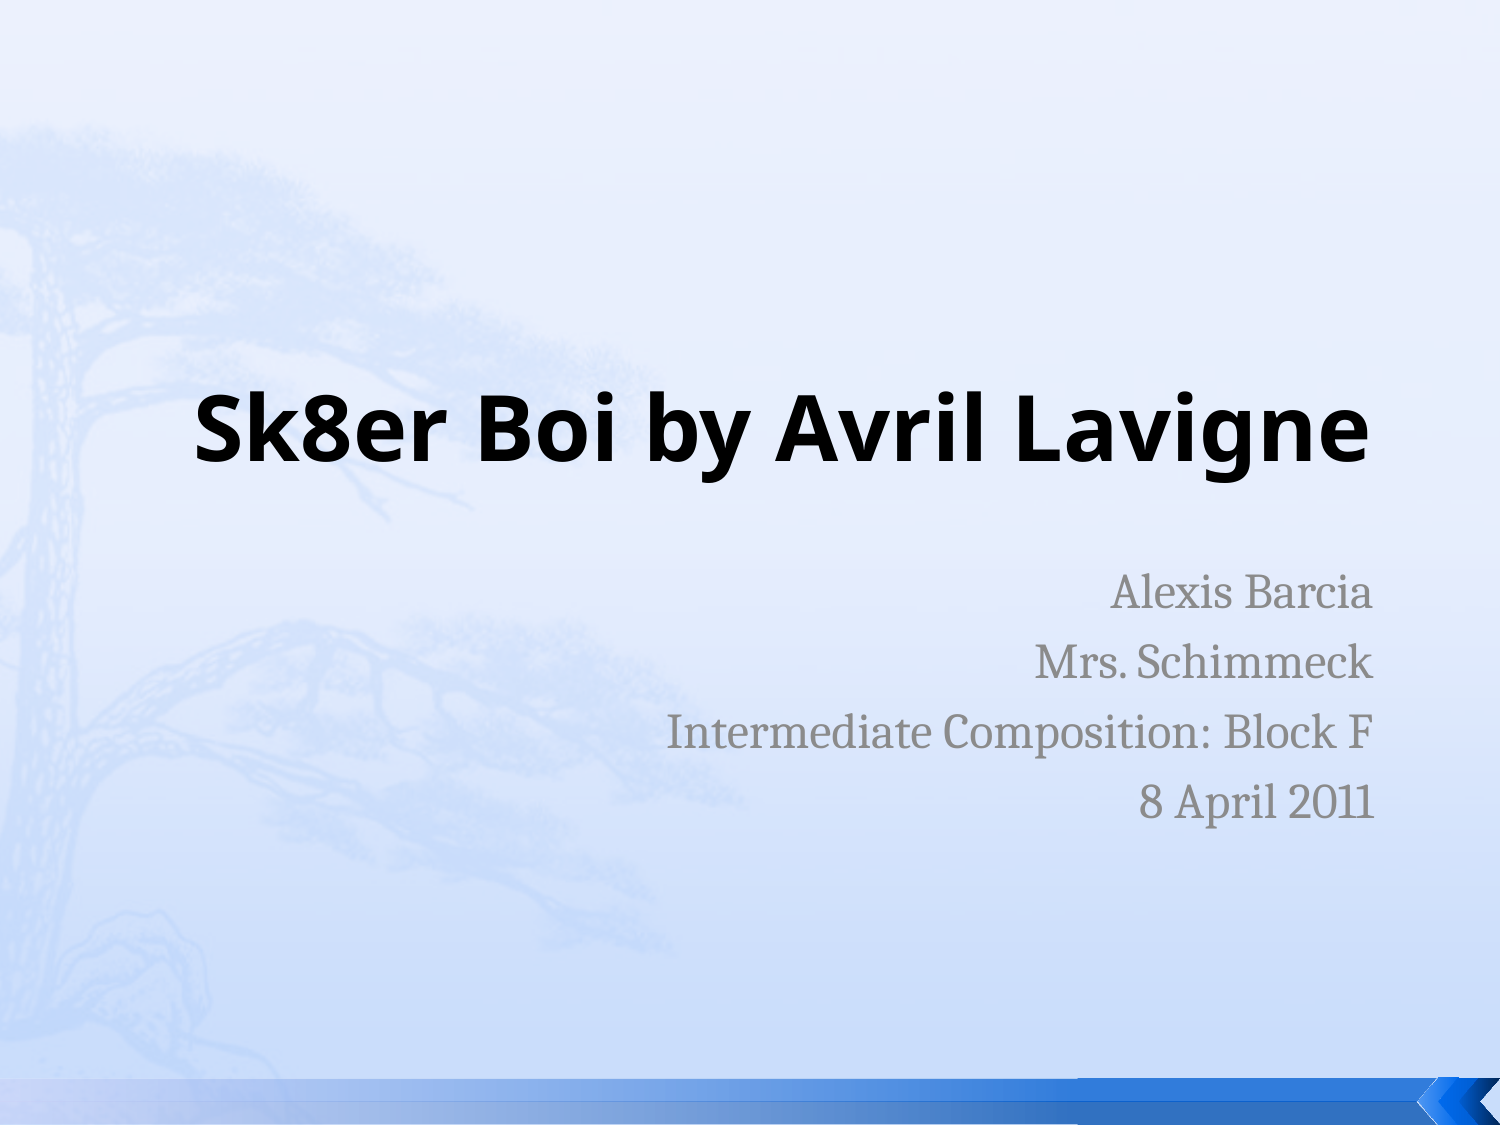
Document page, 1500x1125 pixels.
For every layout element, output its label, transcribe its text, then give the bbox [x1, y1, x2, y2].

title Sk8er Boi by Avril Lavigne [112, 304, 1388, 546]
subtitle Alexis Barcia Mrs. Schimmeck Intermediate Composition: Block F 8 April 2011 [338, 550, 1389, 839]
